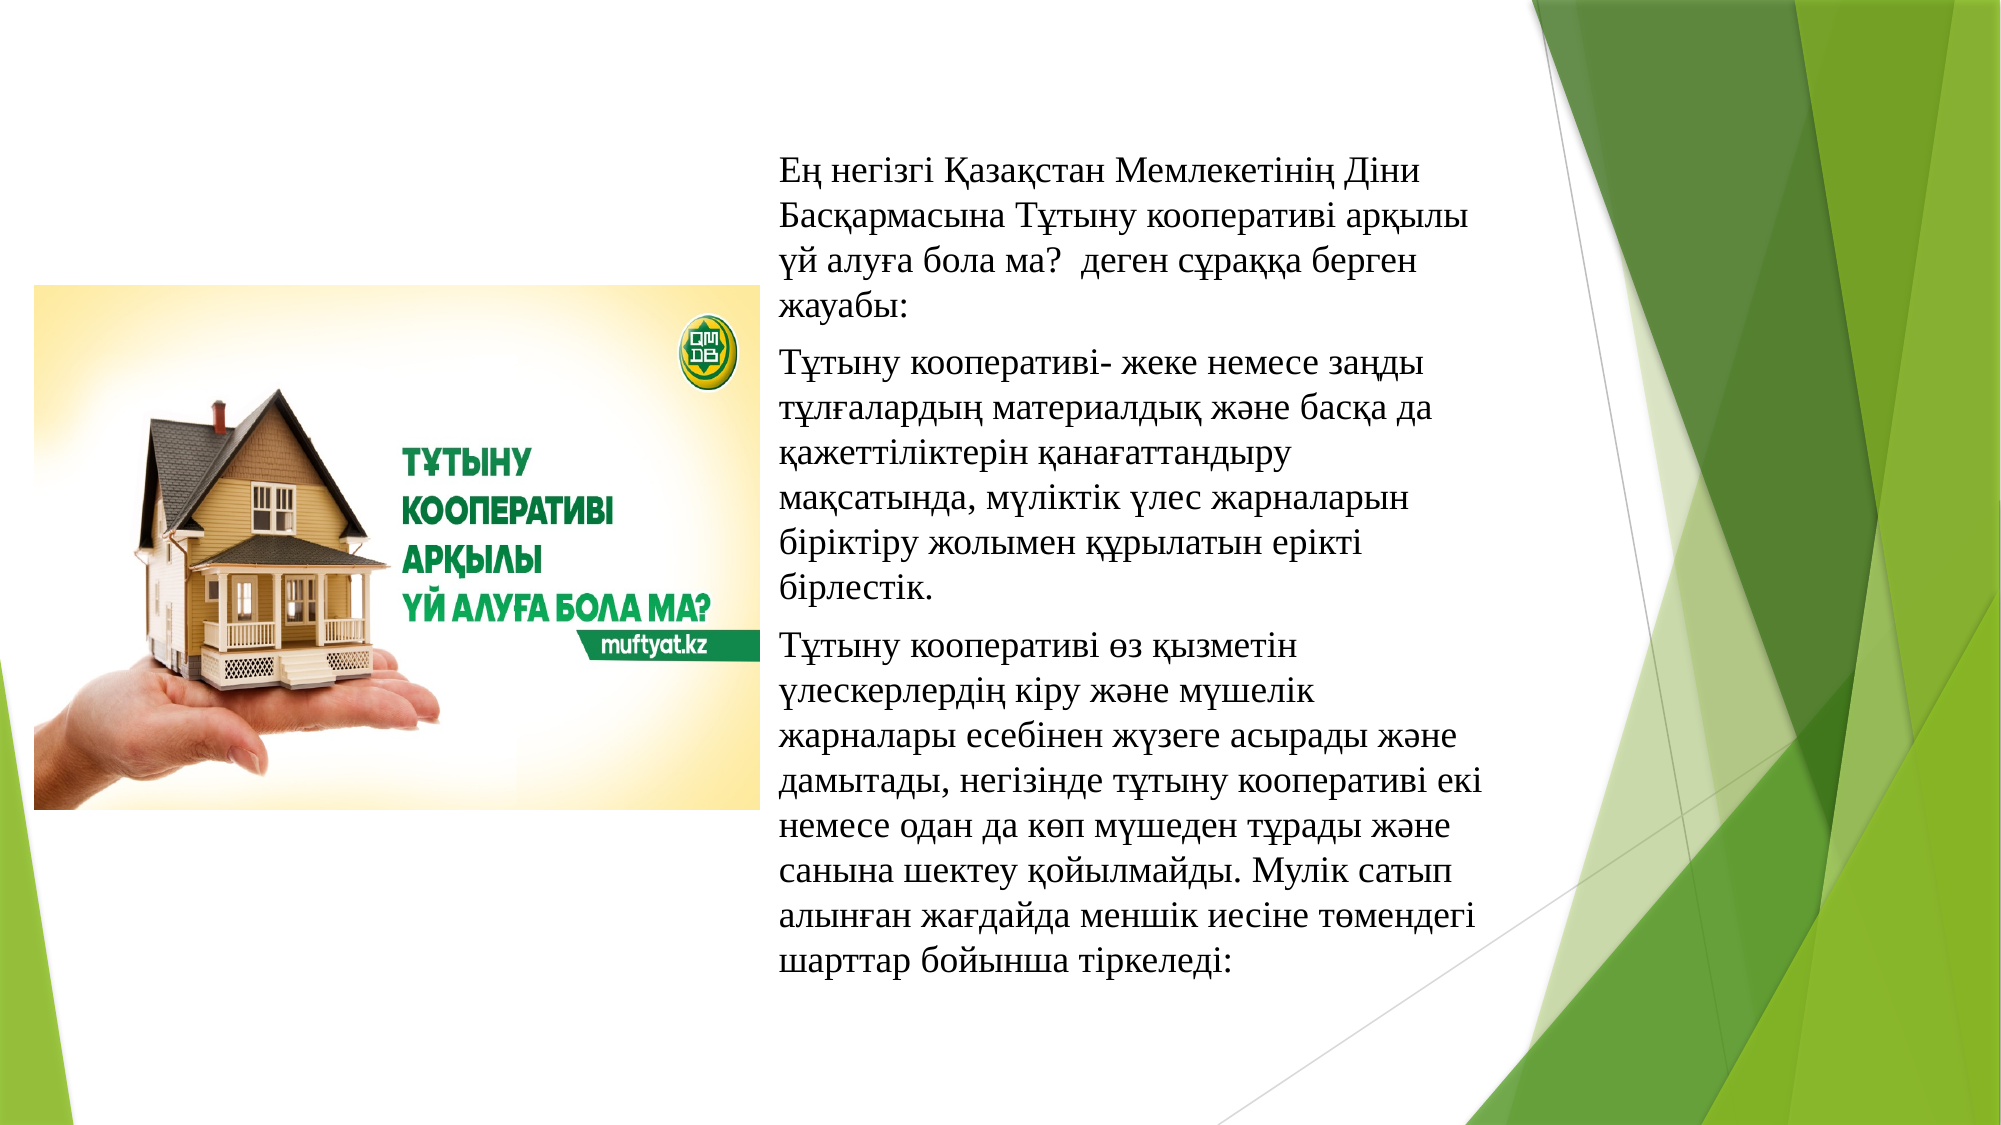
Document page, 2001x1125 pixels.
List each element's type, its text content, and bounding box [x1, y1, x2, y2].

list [33, 284, 761, 811]
text_box Ең негізгі Қазақстан Мемлекетінің Діни Басқармасына Тұтыну кооперативі арқылы үй алуға бола ма? деген сұраққа берген жауабы: Тұтыну кооперативі- жеке немесе заңды тұлғалардың материалдық және басқа да қажеттіліктерін қанағаттандыру мақсатында, мүліктік үлес жарналарын біріктіру жолымен құрылатын ерікті бірлестік. Тұтыну кооперативі өз қызметін үлескерлердің кіру және мүшелік жарналары есебінен жүзеге асырады және дамытады, негізінде тұтыну кооперативі екі немесе одан да көп мүшеден тұрады және санына шектеу қойылмайды. Мулік сатып алынған жағдайда меншік иесіне төмендегі шарттар бойынша тіркеледі: [651, 137, 1505, 988]
